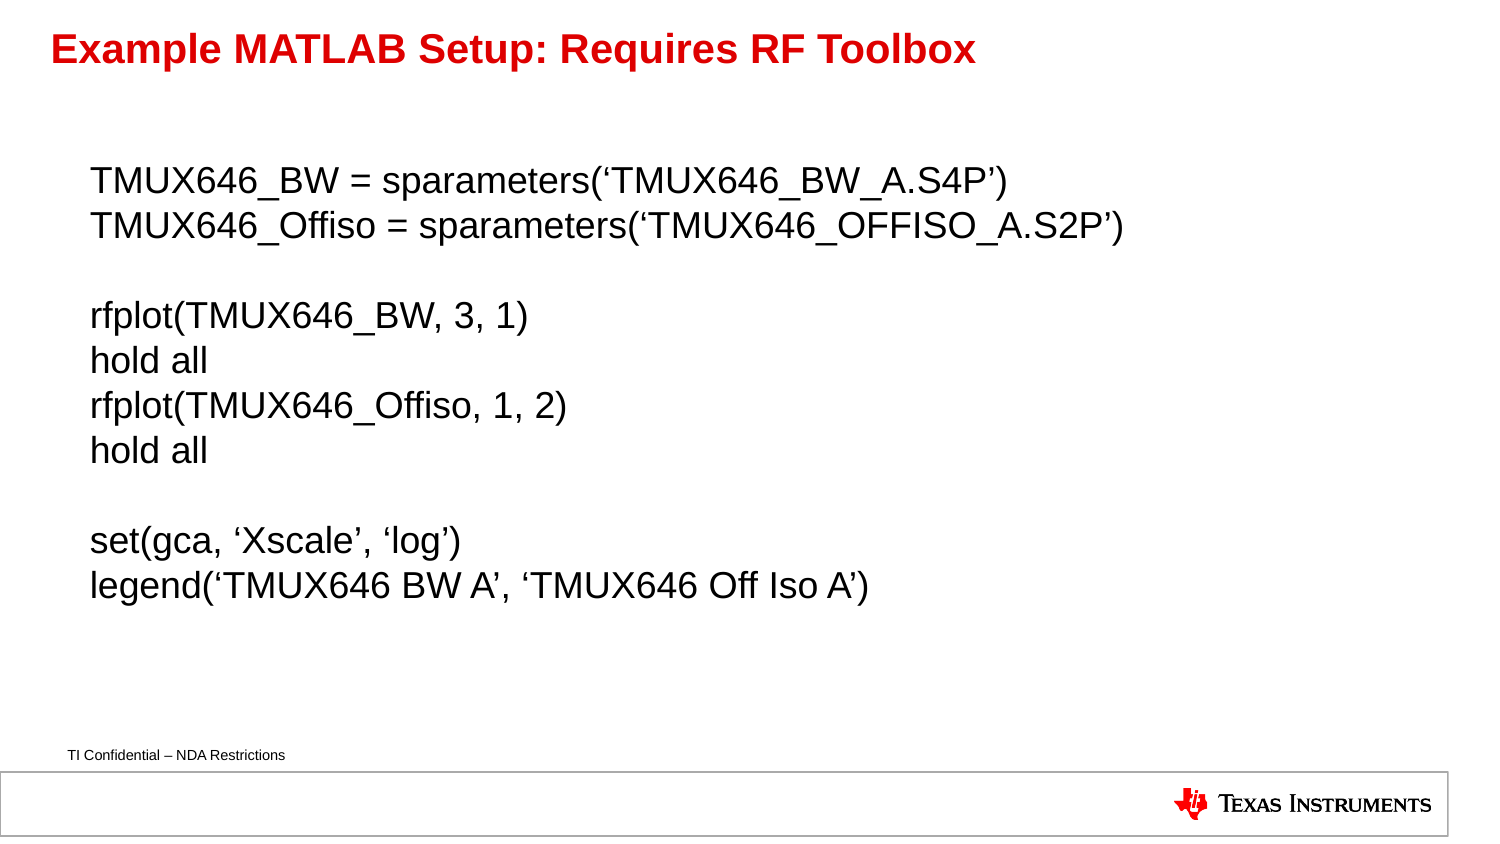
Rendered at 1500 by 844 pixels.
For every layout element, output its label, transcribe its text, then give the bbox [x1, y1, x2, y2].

picture [1174, 788, 1431, 820]
text_box TMUX646_BW = sparameters(‘TMUX646_BW_A.S4P’) TMUX646_Offiso = sparameters(‘TMUX646_OFFISO_A.S2P’) rfplot(TMUX646_BW, 3, 1) hold all rfplot(TMUX646_Offiso, 1, 2) hold all set(gca, ‘Xscale’, ‘log’) legend(‘TMUX646 BW A’, ‘TMUX646 Off Iso A’) [75, 148, 1388, 614]
title Example MATLAB Setup: Requires RF Toolbox [37, 0, 1472, 102]
